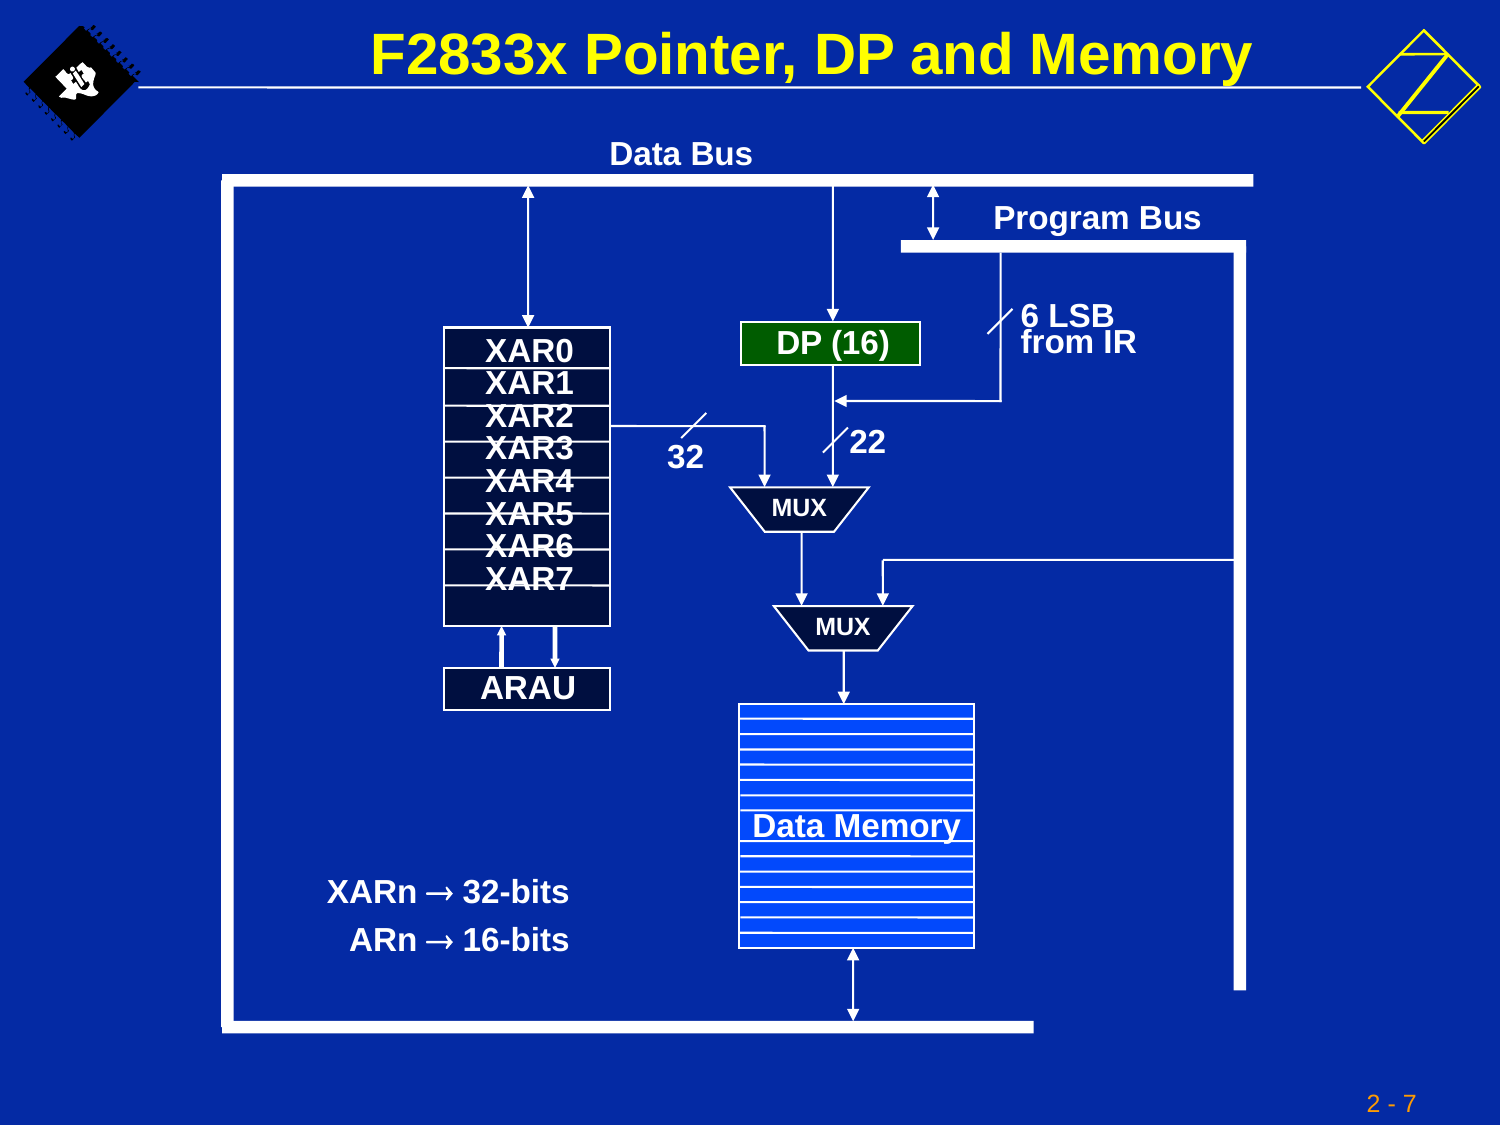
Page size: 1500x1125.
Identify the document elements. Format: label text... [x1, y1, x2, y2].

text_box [221, 132, 1254, 1028]
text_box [900, 196, 1247, 991]
title F2833x Pointer, DP and Memory [62, 24, 1500, 125]
